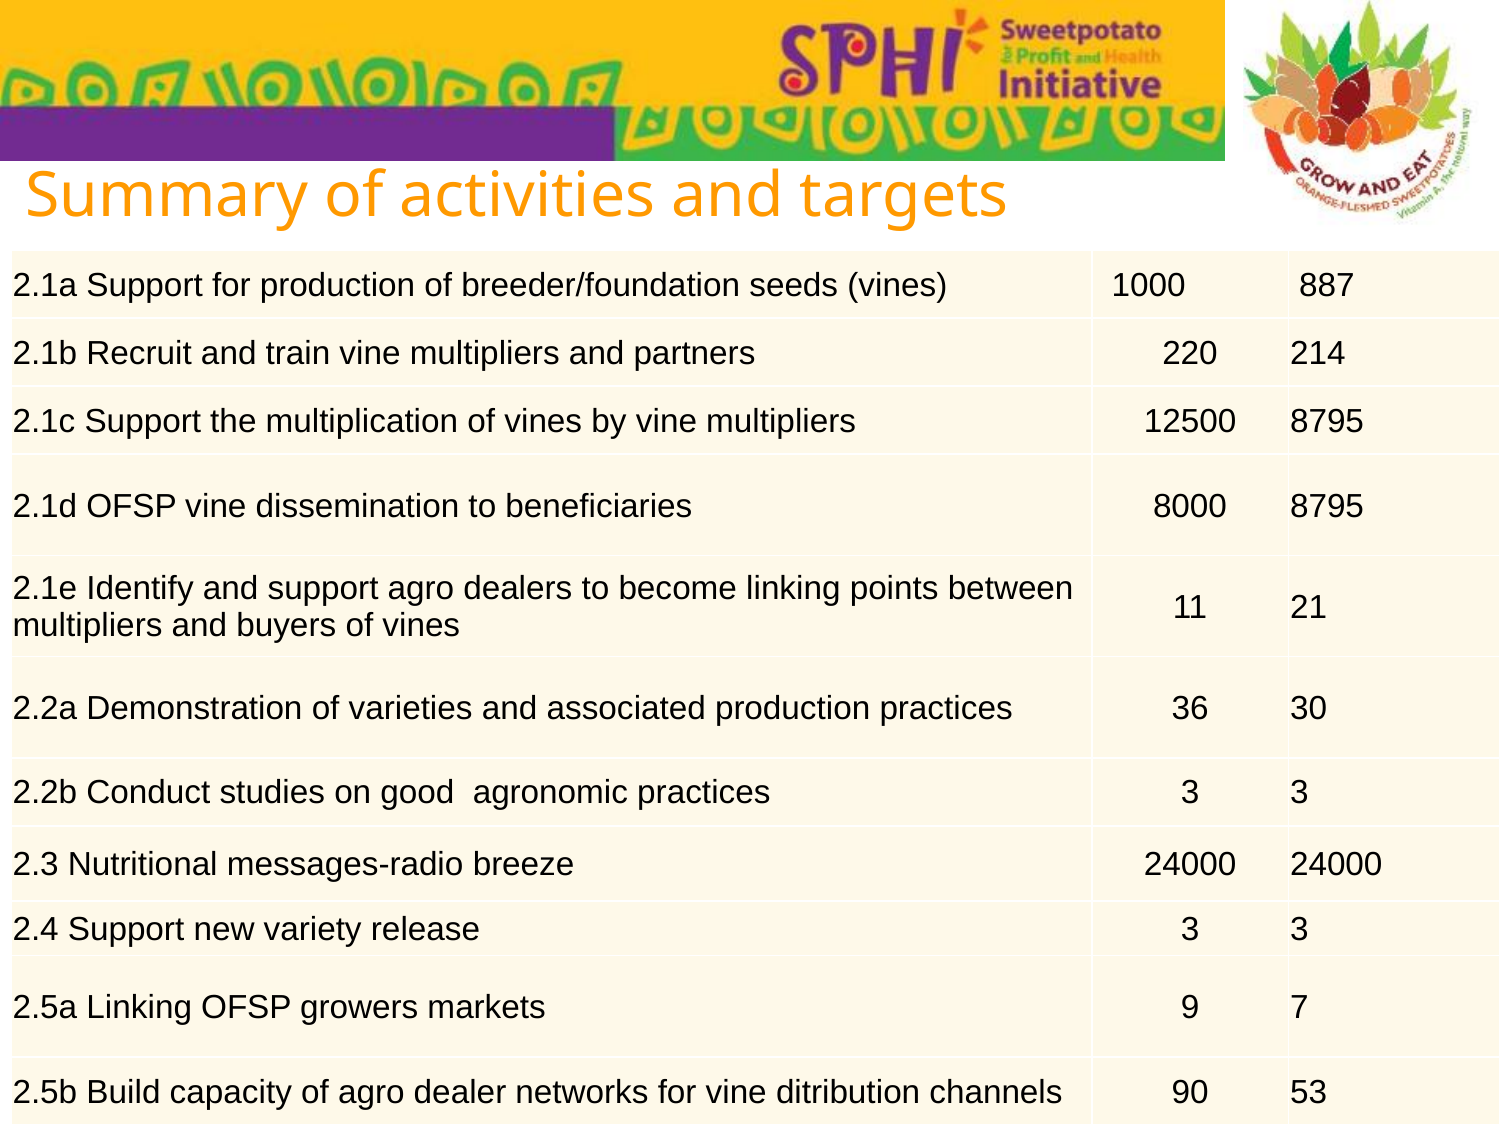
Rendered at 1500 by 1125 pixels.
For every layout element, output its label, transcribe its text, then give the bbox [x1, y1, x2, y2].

table_cell 24000 [1093, 827, 1288, 900]
table_cell 7 [1289, 956, 1499, 1056]
table_cell 3 [1093, 902, 1288, 955]
table_cell 90 [1093, 1058, 1288, 1124]
table_cell 11 [1093, 556, 1288, 656]
table_cell 21 [1289, 556, 1499, 656]
table_cell 8795 [1289, 455, 1499, 555]
table_cell 2.1d OFSP vine dissemination to beneficiaries [12, 455, 1091, 555]
table_cell 214 [1289, 319, 1499, 385]
table_cell 2.1b Recruit and train vine multipliers and partners [12, 319, 1091, 385]
picture [0, 0, 1225, 161]
title Summary of activities and targets [11, 146, 1238, 249]
table_header 1000 [1093, 251, 1288, 317]
table_cell 8795 [1289, 387, 1499, 453]
table_cell 2.1e Identify and support agro dealers to become linking points between multipliers and buyers of vines [12, 556, 1091, 656]
picture [1243, 0, 1479, 251]
table_cell 2.2b Conduct studies on good agronomic practices [12, 759, 1091, 825]
table_cell 9 [1093, 956, 1288, 1056]
table_cell 3 [1289, 759, 1499, 825]
table_cell 53 [1289, 1058, 1499, 1124]
table_cell 2.2a Demonstration of varieties and associated production practices [12, 657, 1091, 757]
table_cell 2.1c Support the multiplication of vines by vine multipliers [12, 387, 1091, 453]
table_cell 30 [1289, 657, 1499, 757]
table_cell 12500 [1093, 387, 1288, 453]
table_header 887 [1289, 251, 1499, 317]
table_cell 8000 [1093, 455, 1288, 555]
table_cell 2.5b Build capacity of agro dealer networks for vine ditribution channels [12, 1058, 1091, 1124]
table_cell 220 [1093, 319, 1288, 385]
table_cell 3 [1093, 759, 1288, 825]
table_cell 24000 [1289, 827, 1499, 900]
table_cell 2.4 Support new variety release [12, 902, 1091, 955]
table_cell 36 [1093, 657, 1288, 757]
table_cell 2.3 Nutritional messages-radio breeze [12, 827, 1091, 900]
table_cell 3 [1289, 902, 1499, 955]
table_header 2.1a Support for production of breeder/foundation seeds (vines) [12, 251, 1091, 317]
table_cell 2.5a Linking OFSP growers markets [12, 956, 1091, 1056]
